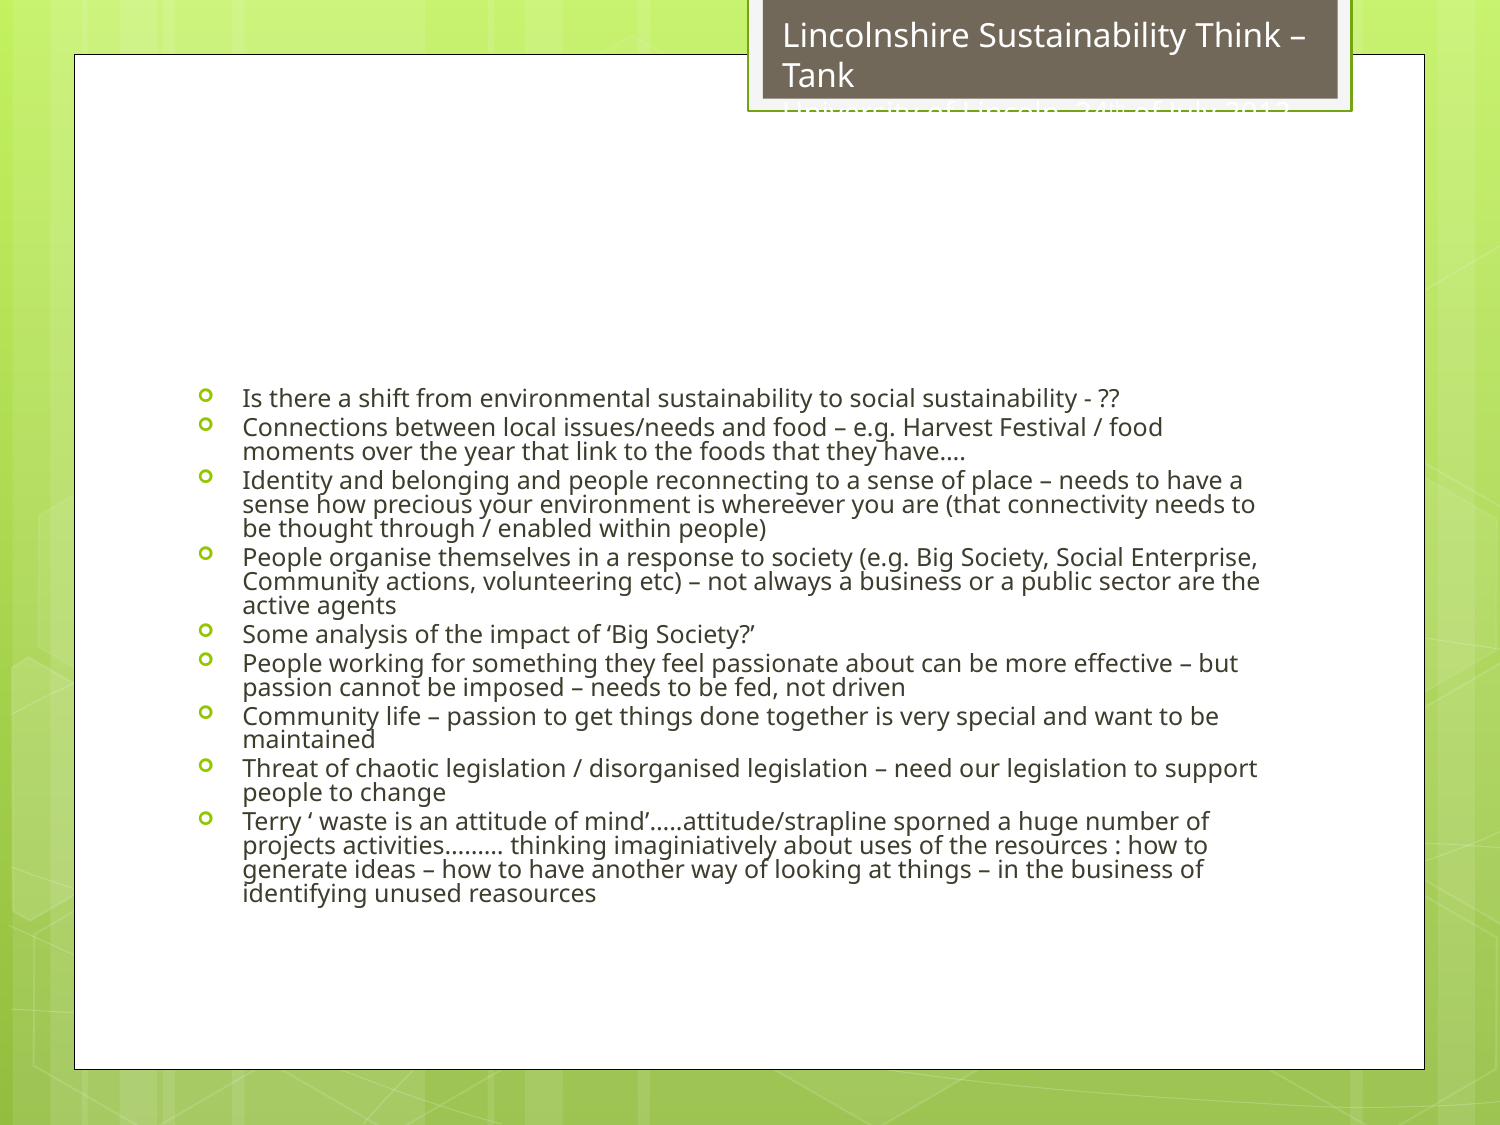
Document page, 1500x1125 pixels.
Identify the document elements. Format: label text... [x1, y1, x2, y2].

list Is there a shift from environmental sustainability to social sustainability - ?? Connections between local issues/needs and food – e.g. Harvest Festival / food moments over the year that link to the foods that they have…. Identity and belonging and people reconnecting to a sense of place – needs to have a sense how precious your environment is whereever you are (that connectivity needs to be thought through / enabled within people) People organise themselves in a response to society (e.g. Big Society, Social Enterprise, Community actions, volunteering etc) – not always a business or a public sector are the active agents Some analysis of the impact of ‘Big Society?’ People working for something they feel passionate about can be more effective – but passion cannot be imposed – needs to be fed, not driven Community life – passion to get things done together is very special and want to be maintained Threat of chaotic legislation / disorganised legislation – need our legislation to support people to change Terry ‘ waste is an attitude of mind’…..attitude/strapline sporned a huge number of projects activities……… thinking imaginiatively about uses of the resources : how to generate ideas – how to have another way of looking at things – in the business of identifying unused reasources [170, 380, 1284, 957]
